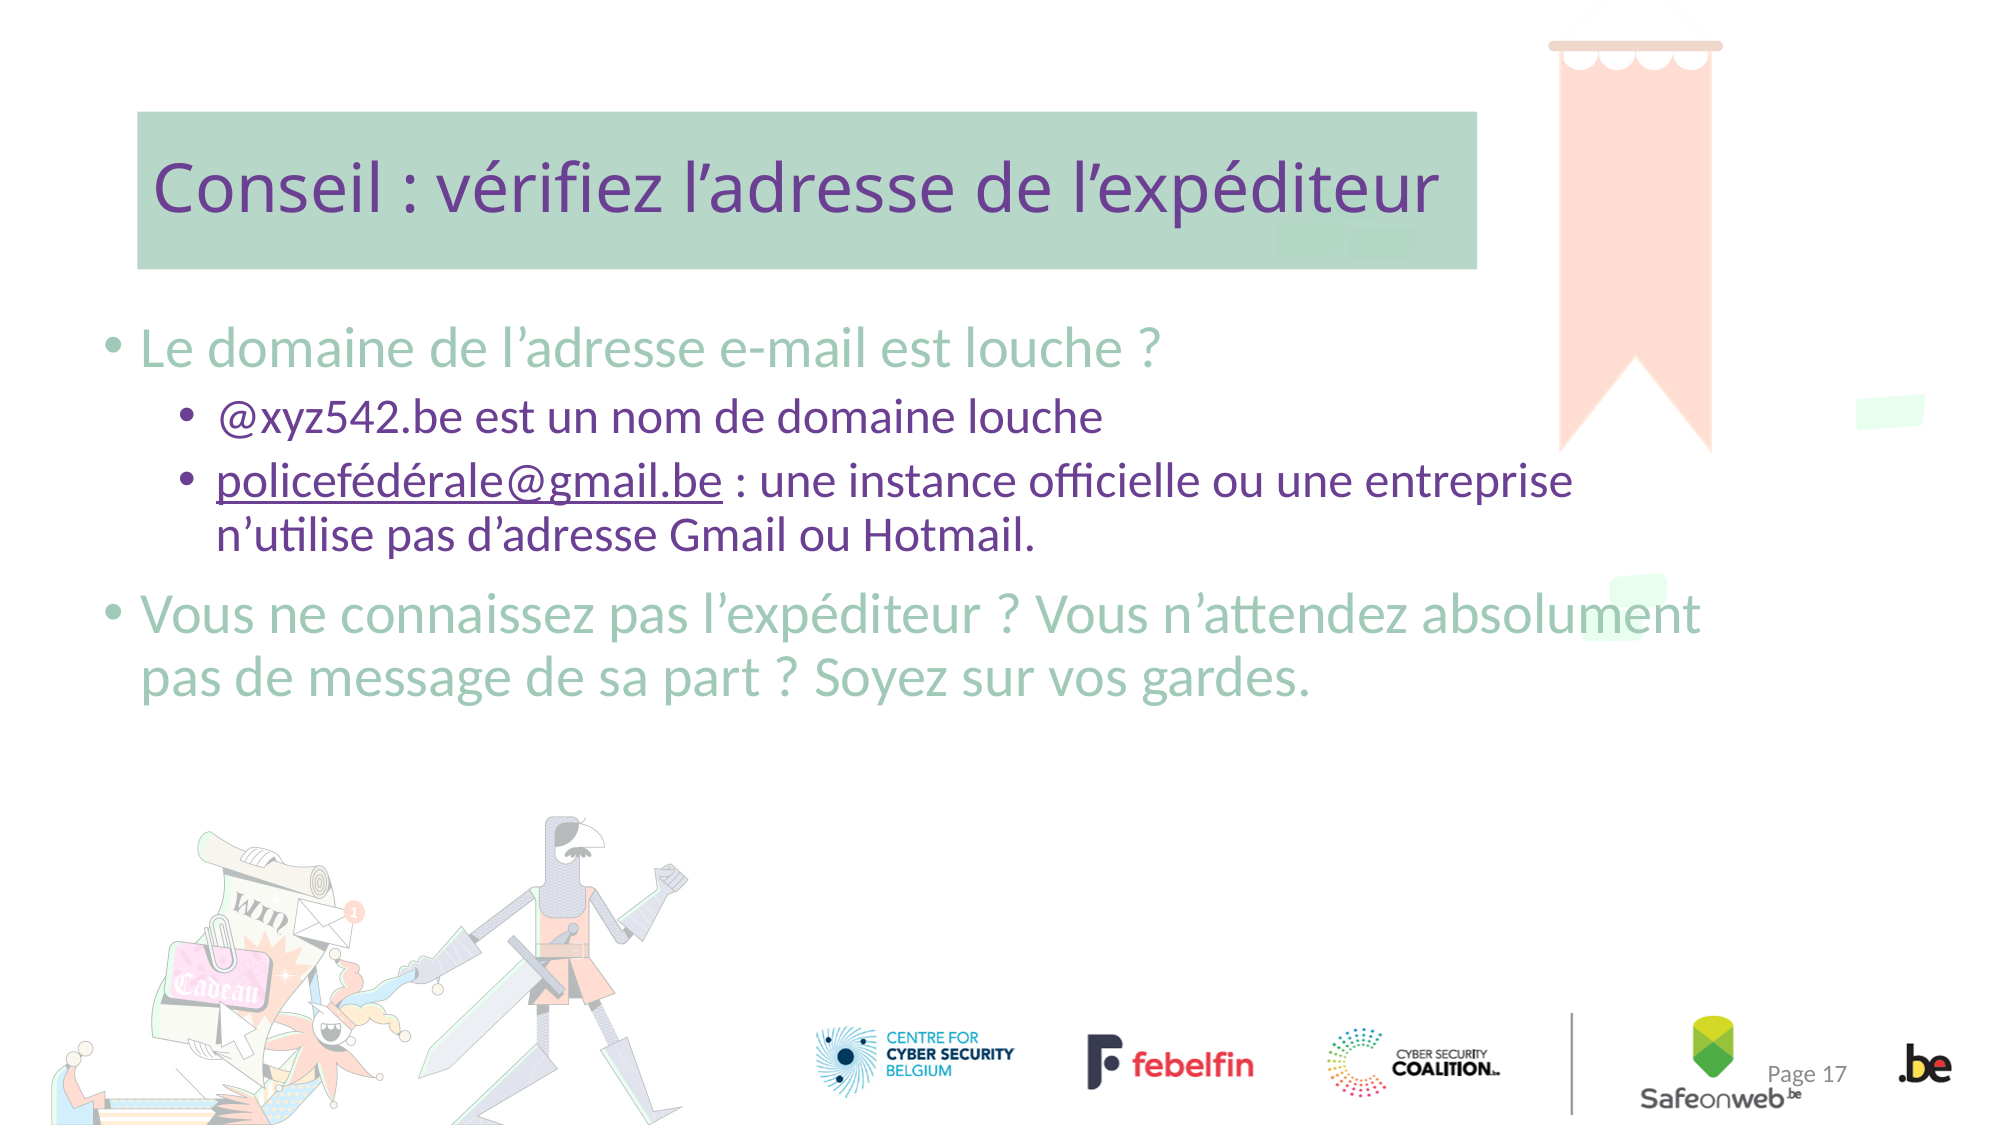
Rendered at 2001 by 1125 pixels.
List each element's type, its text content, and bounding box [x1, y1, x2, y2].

list Le domaine de l’adresse e-mail est louche ? @xyz542.be est un nom de domaine louche policefédérale@gmail.be : une instance officielle ou une entreprise n’utilise pas d’adresse Gmail ou Hotmail. Vous ne connaissez pas l’expéditeur ? Vous n’attendez absolument pas de message de sa part ? Soyez sur vos gardes. [88, 309, 1734, 998]
slide_number Page 17 [1412, 1042, 1863, 1103]
title Conseil : vérifiez l’adresse de l’expéditeur [137, 111, 1478, 270]
picture [802, 1013, 2000, 1117]
